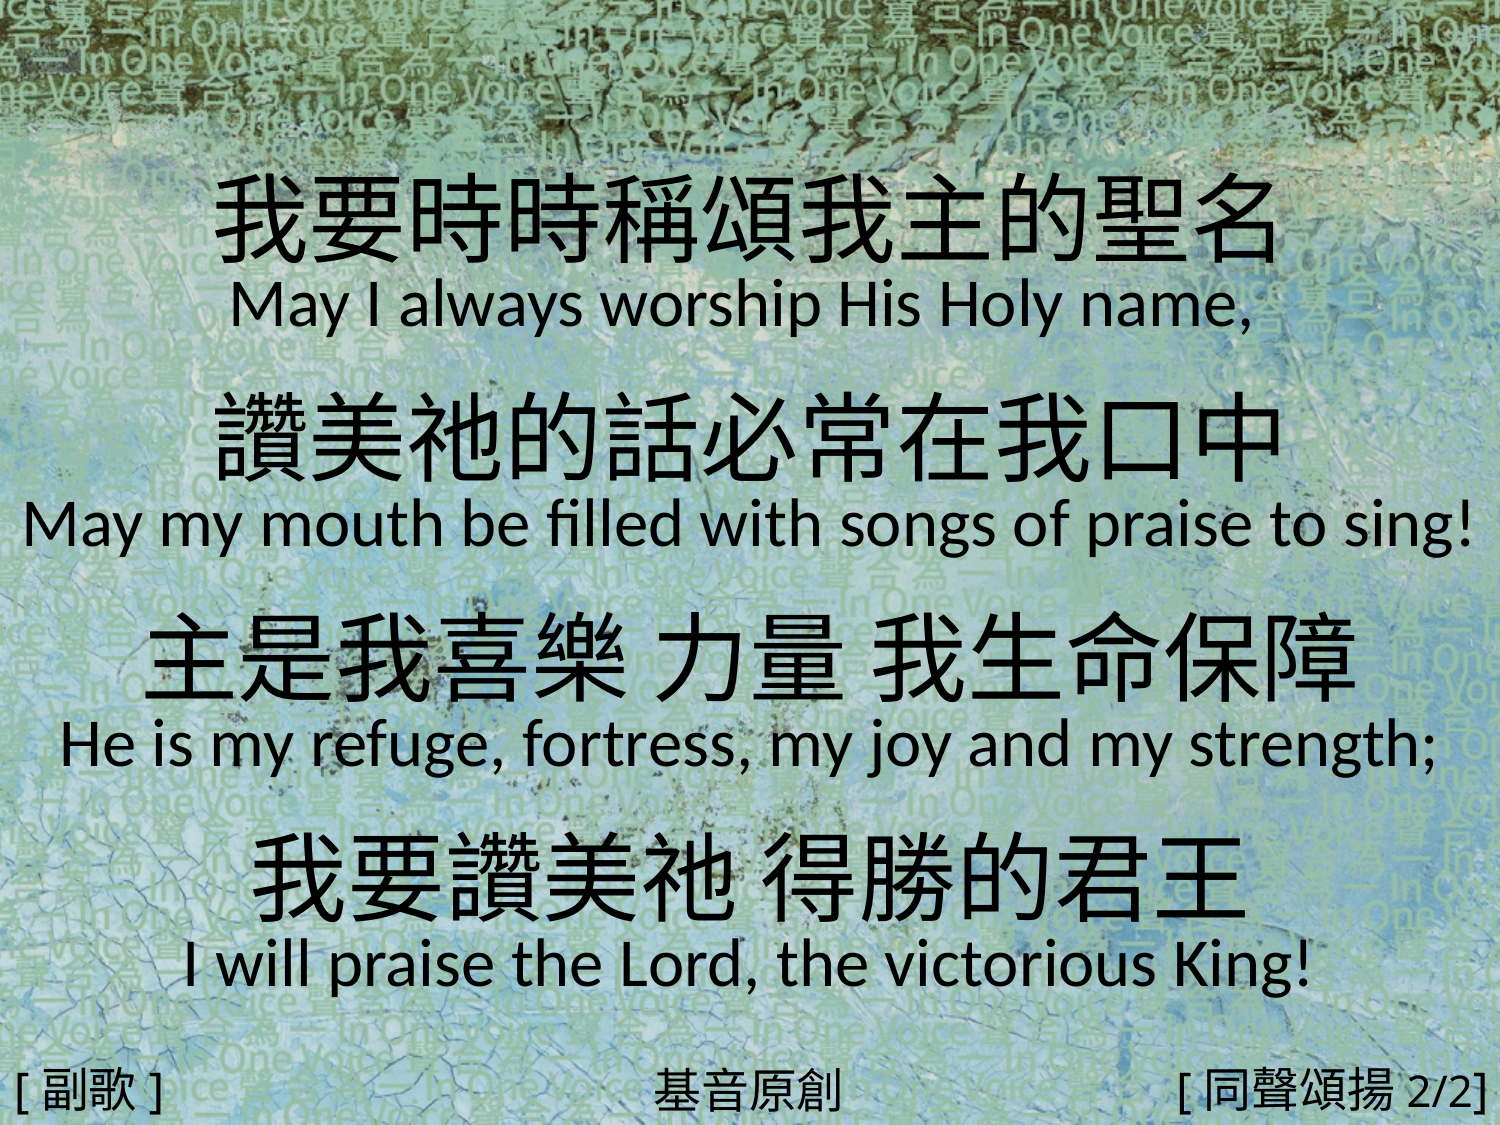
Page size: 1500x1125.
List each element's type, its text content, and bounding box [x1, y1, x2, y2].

text_box 我要時時稱頌我主的聖名 May I always worship His Holy name, 讚美祂的話必常在我口中 May my mouth be filled with songs of praise to sing! 主是我喜樂 力量 我生命保障 He is my refuge, fortress, my joy and my strength; 我要讚美祂 得勝的君王 I will praise the Lord, the victorious King! [0, 172, 1500, 936]
picture [0, 936, 1500, 1053]
picture [0, 0, 1500, 172]
text_box 基音原創 [0, 1053, 1499, 1125]
